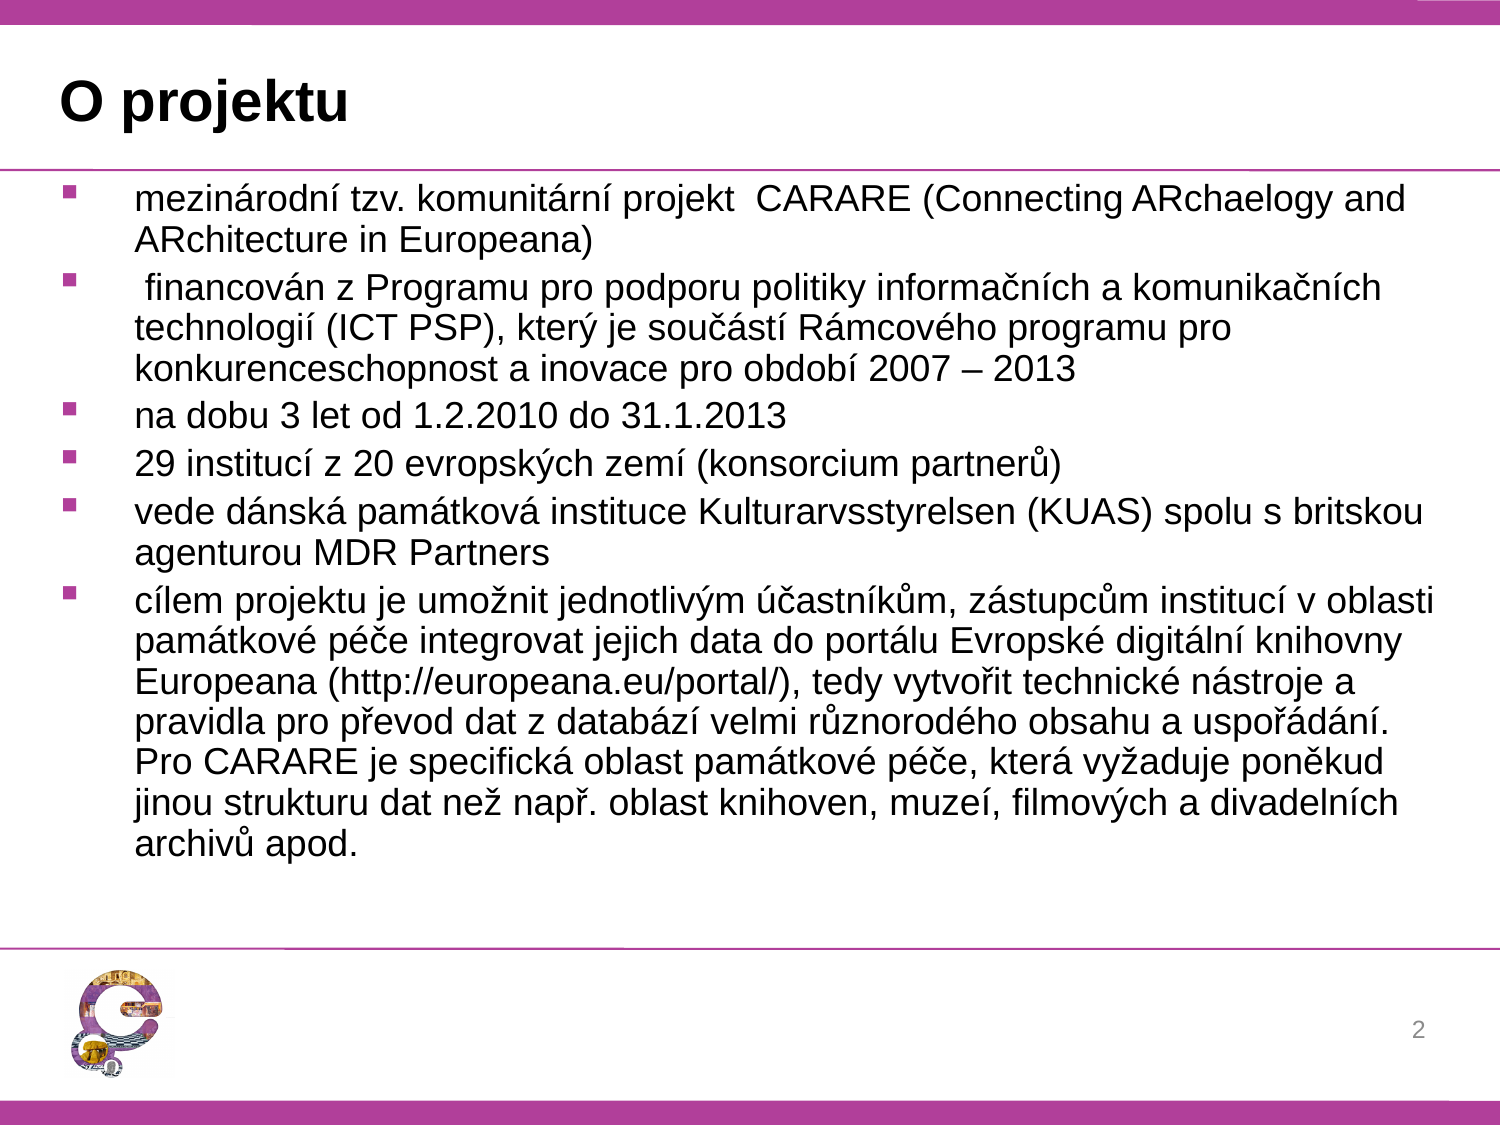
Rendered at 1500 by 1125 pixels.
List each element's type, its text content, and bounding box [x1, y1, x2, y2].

title O projektu [59, 24, 1442, 171]
list mezinárodní tzv. komunitární projekt CARARE (Connecting ARchaelogy and ARchitecture in Europeana) financován z Programu pro podporu politiky informačních a komunikačních technologií (ICT PSP), který je součástí Rámcového programu pro konkurenceschopnost a inovace pro období 2007 – 2013 na dobu 3 let od 1.2.2010 do 31.1.2013 29 institucí z 20 evropských zemí (konsorcium partnerů) vede dánská památková instituce Kulturarvsstyrelsen (KUAS) spolu s britskou agenturou MDR Partners cílem projektu je umožnit jednotlivým účastníkům, zástupcům institucí v oblasti památkové péče integrovat jejich data do portálu Evropské digitální knihovny Europeana (http://europeana.eu/portal/), tedy vytvořit technické nástroje a pravidla pro převod dat z databází velmi různorodého obsahu a uspořádání. Pro CARARE je specifická oblast památkové péče, která vyžaduje poněkud jinou strukturu dat než např. oblast knihoven, muzeí, filmových a divadelních archivů apod. [59, 171, 1442, 941]
slide_number 2 [1304, 984, 1442, 1074]
picture [64, 969, 175, 1078]
